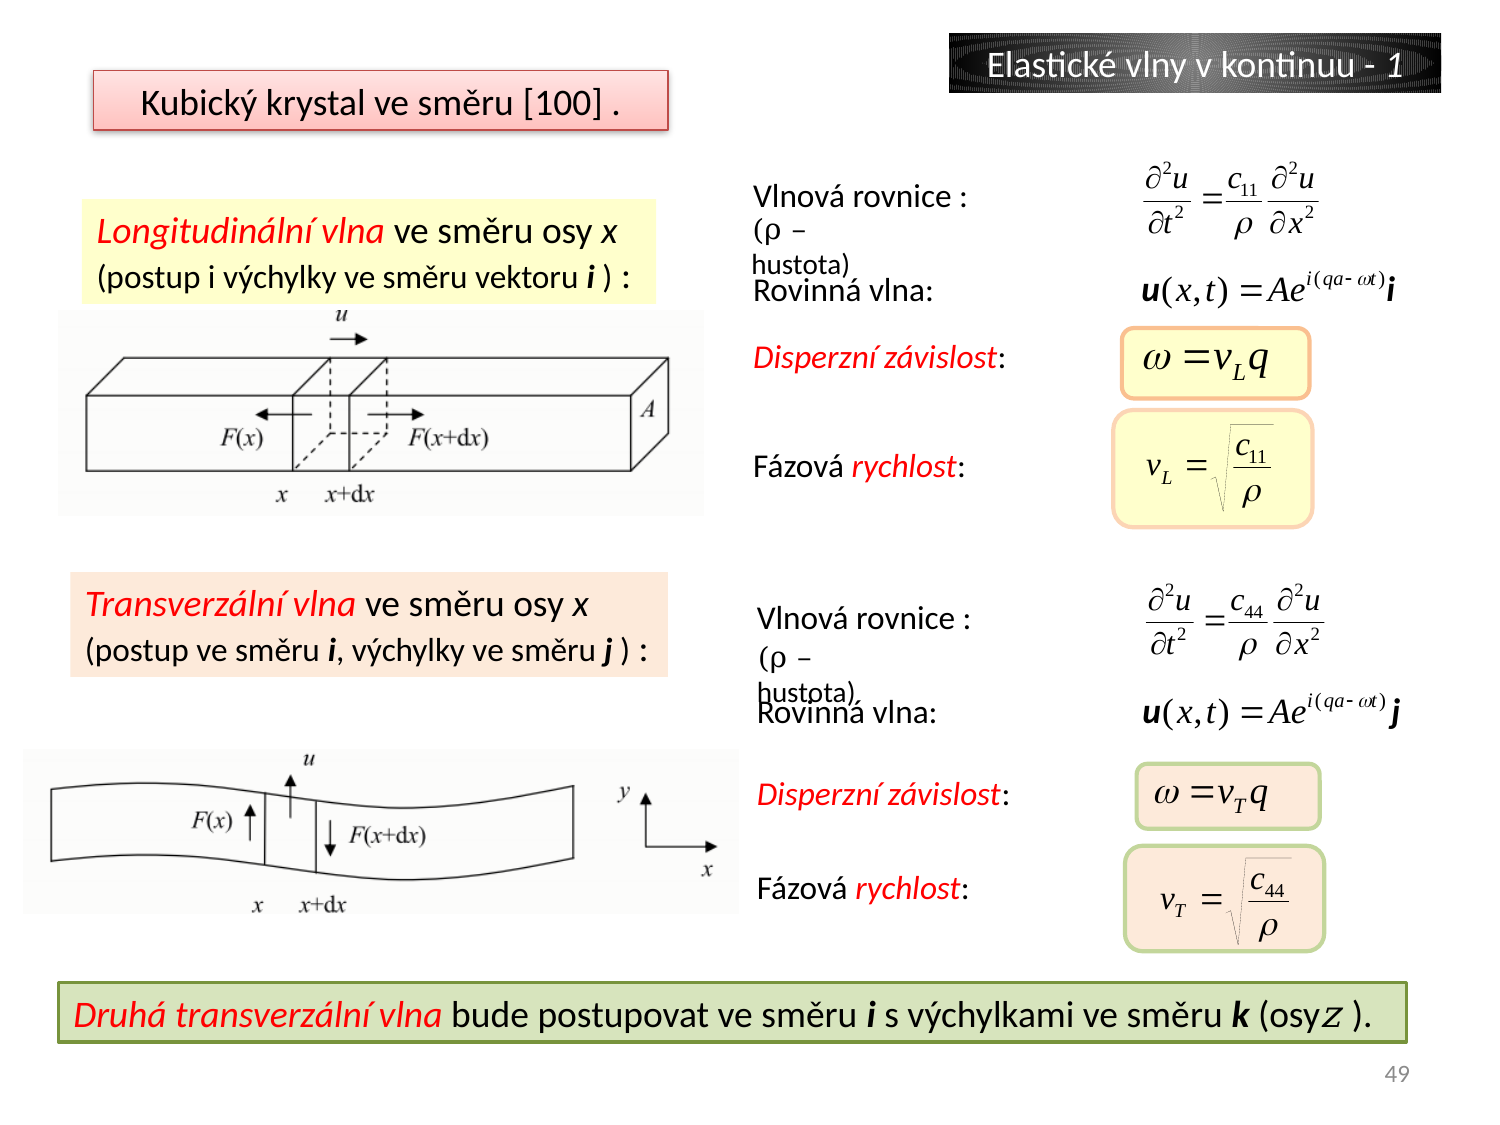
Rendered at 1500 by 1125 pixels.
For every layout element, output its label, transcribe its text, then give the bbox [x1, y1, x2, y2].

text_box Kubický krystal ve směru [100] . [93, 70, 669, 131]
text_box Druhá transverzální vlna bude postupovat ve směru i s výchylkami ve směru k (osyz ). [58, 982, 1407, 1043]
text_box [58, 198, 704, 516]
slide_number 49 [1074, 1042, 1425, 1103]
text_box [736, 152, 1403, 528]
text_box Elastické vlny v kontinuu - 1 [949, 33, 1442, 93]
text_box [23, 571, 739, 915]
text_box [741, 573, 1410, 952]
